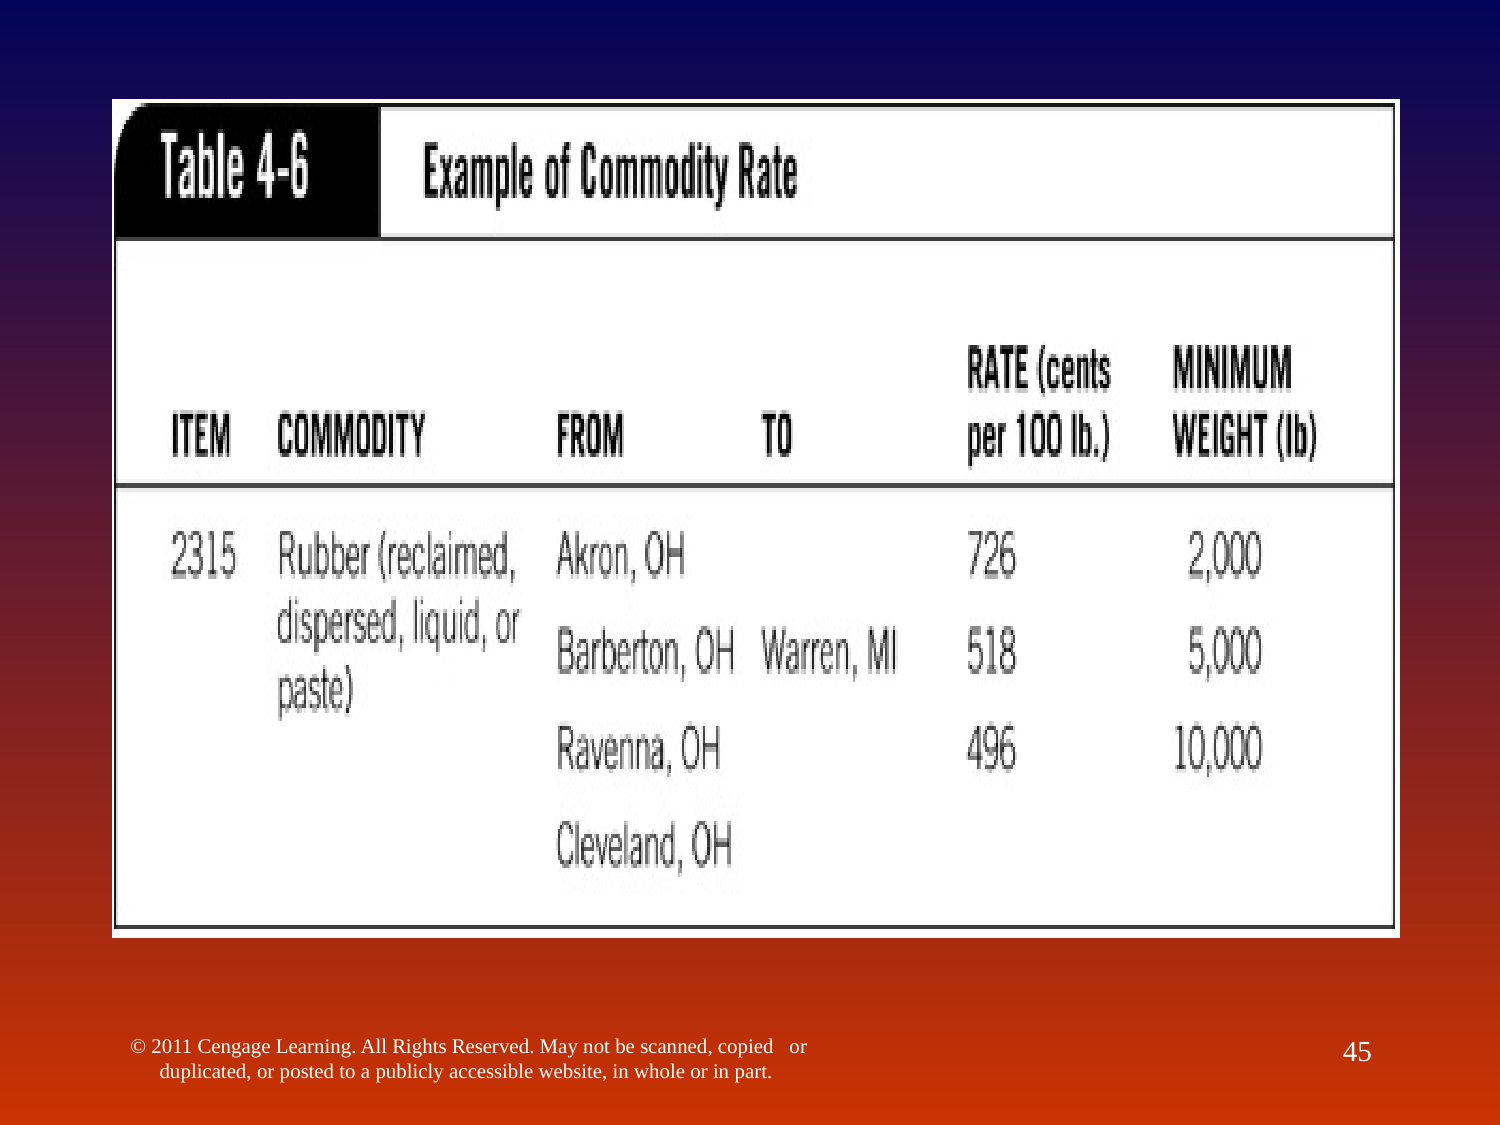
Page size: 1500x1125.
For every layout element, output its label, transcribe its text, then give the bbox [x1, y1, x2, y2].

slide_number 45 [1074, 1024, 1388, 1101]
footer © 2011 Cengage Learning. All Rights Reserved. May not be scanned, copied or duplicated, or posted to a publicly accessible website, in whole or in part. [112, 1024, 826, 1101]
picture [112, 99, 1401, 938]
